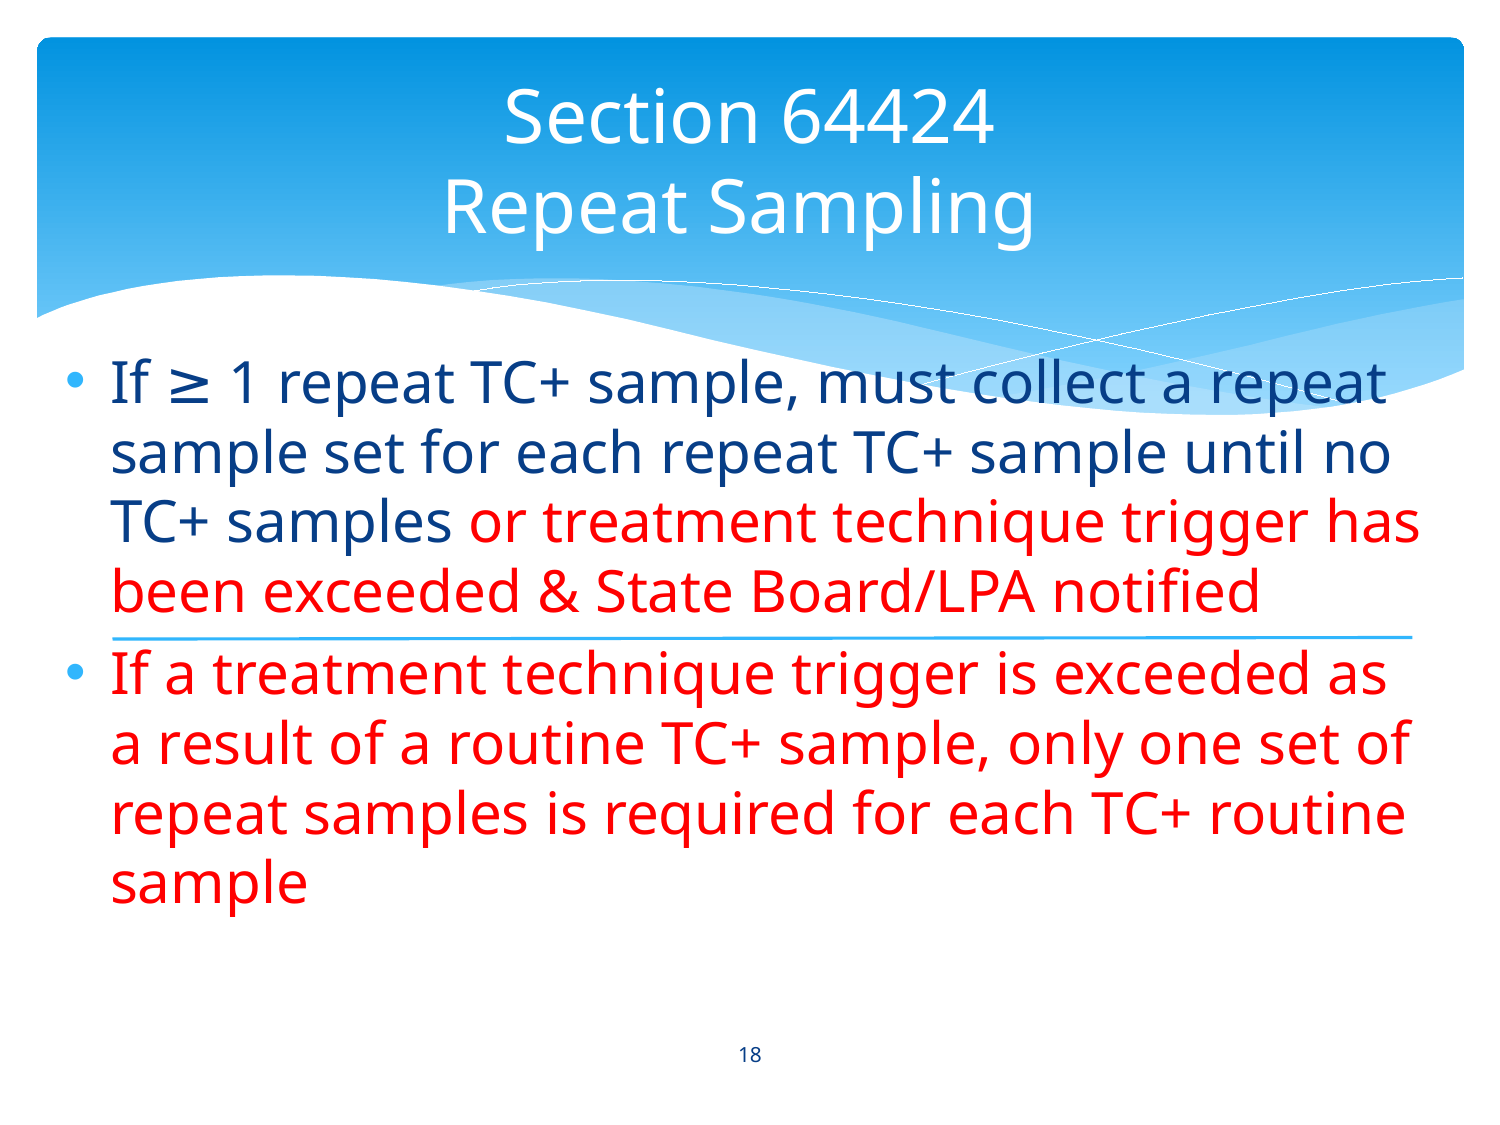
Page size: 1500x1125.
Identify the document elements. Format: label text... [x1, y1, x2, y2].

title Section 64424 Repeat Sampling [75, 55, 1425, 261]
slide_number 18 [654, 1025, 846, 1086]
list If ≥ 1 repeat TC+ sample, must collect a repeat sample set for each repeat TC+ sample until no TC+ samples or treatment technique trigger has been exceeded & State Board/LPA notified If a treatment technique trigger is exceeded as a result of a routine TC+ sample, only one set of repeat samples is required for each TC+ routine sample [50, 337, 1438, 1005]
